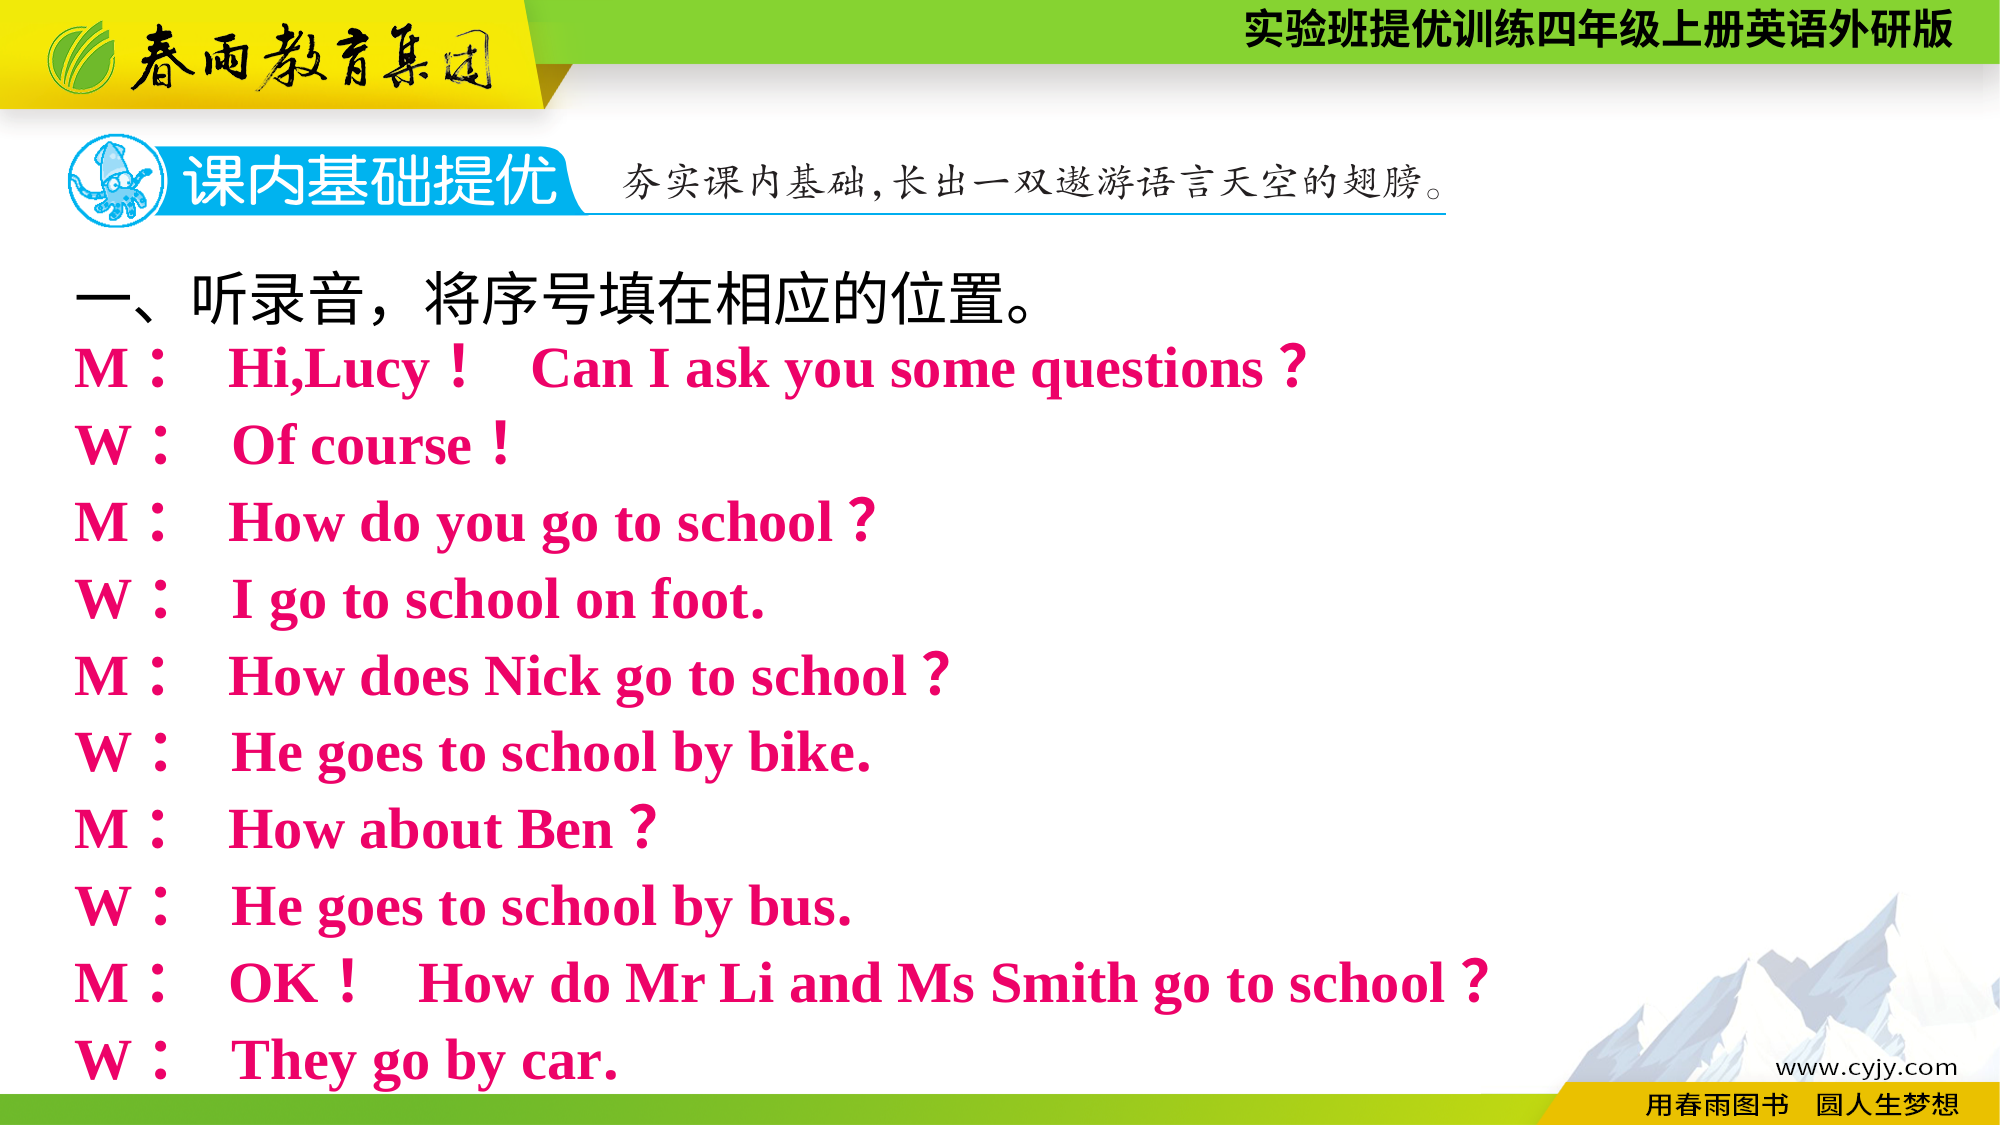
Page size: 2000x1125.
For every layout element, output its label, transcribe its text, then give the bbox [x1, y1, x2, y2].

text_box M： Hi,Lucy！ Can I ask you some questions？ W： Of course！ M： How do you go to school？ W： I go to school on foot. M： How does Nick go to school？ W： He goes to school by bike. M： How about Ben？ W： He goes to school by bus. M： OK！ How do Mr Li and Ms Smith go to school？ W： They go by car. [59, 314, 1944, 1099]
picture [0, 0, 2000, 1125]
list 一、听录音，将序号填在相应的位置。 [59, 219, 1944, 314]
